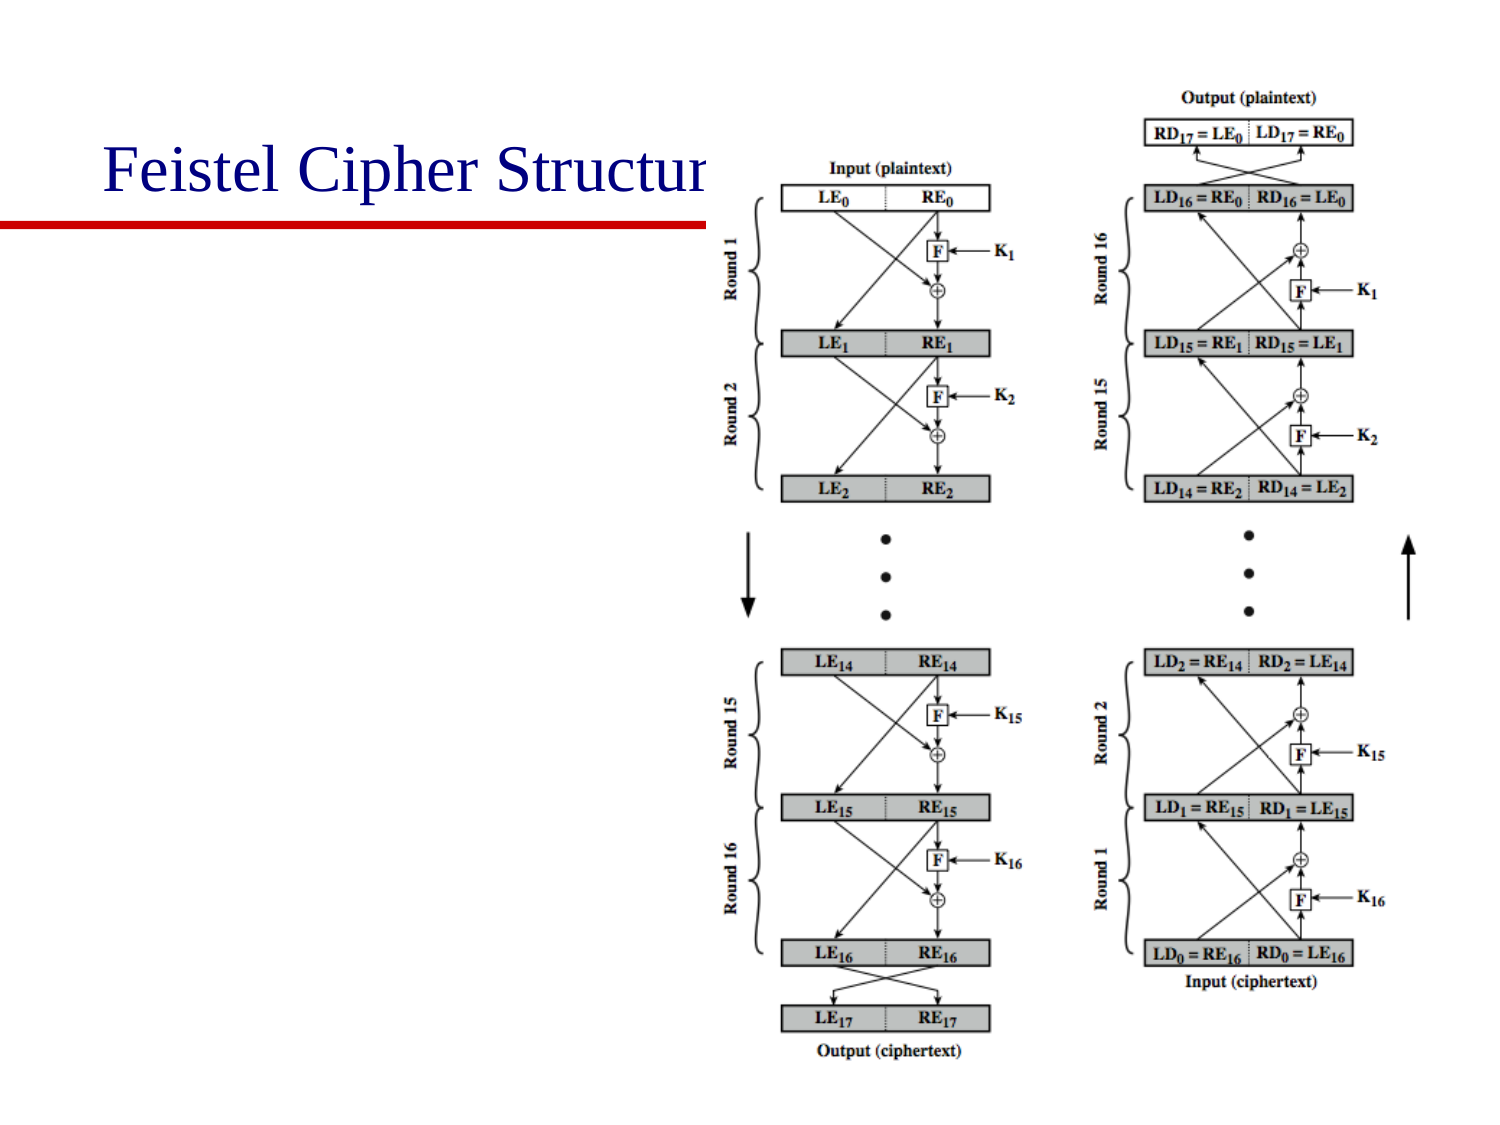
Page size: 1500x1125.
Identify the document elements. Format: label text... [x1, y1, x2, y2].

title Feistel Cipher Structure [87, 0, 1438, 213]
picture [705, 66, 1436, 1071]
